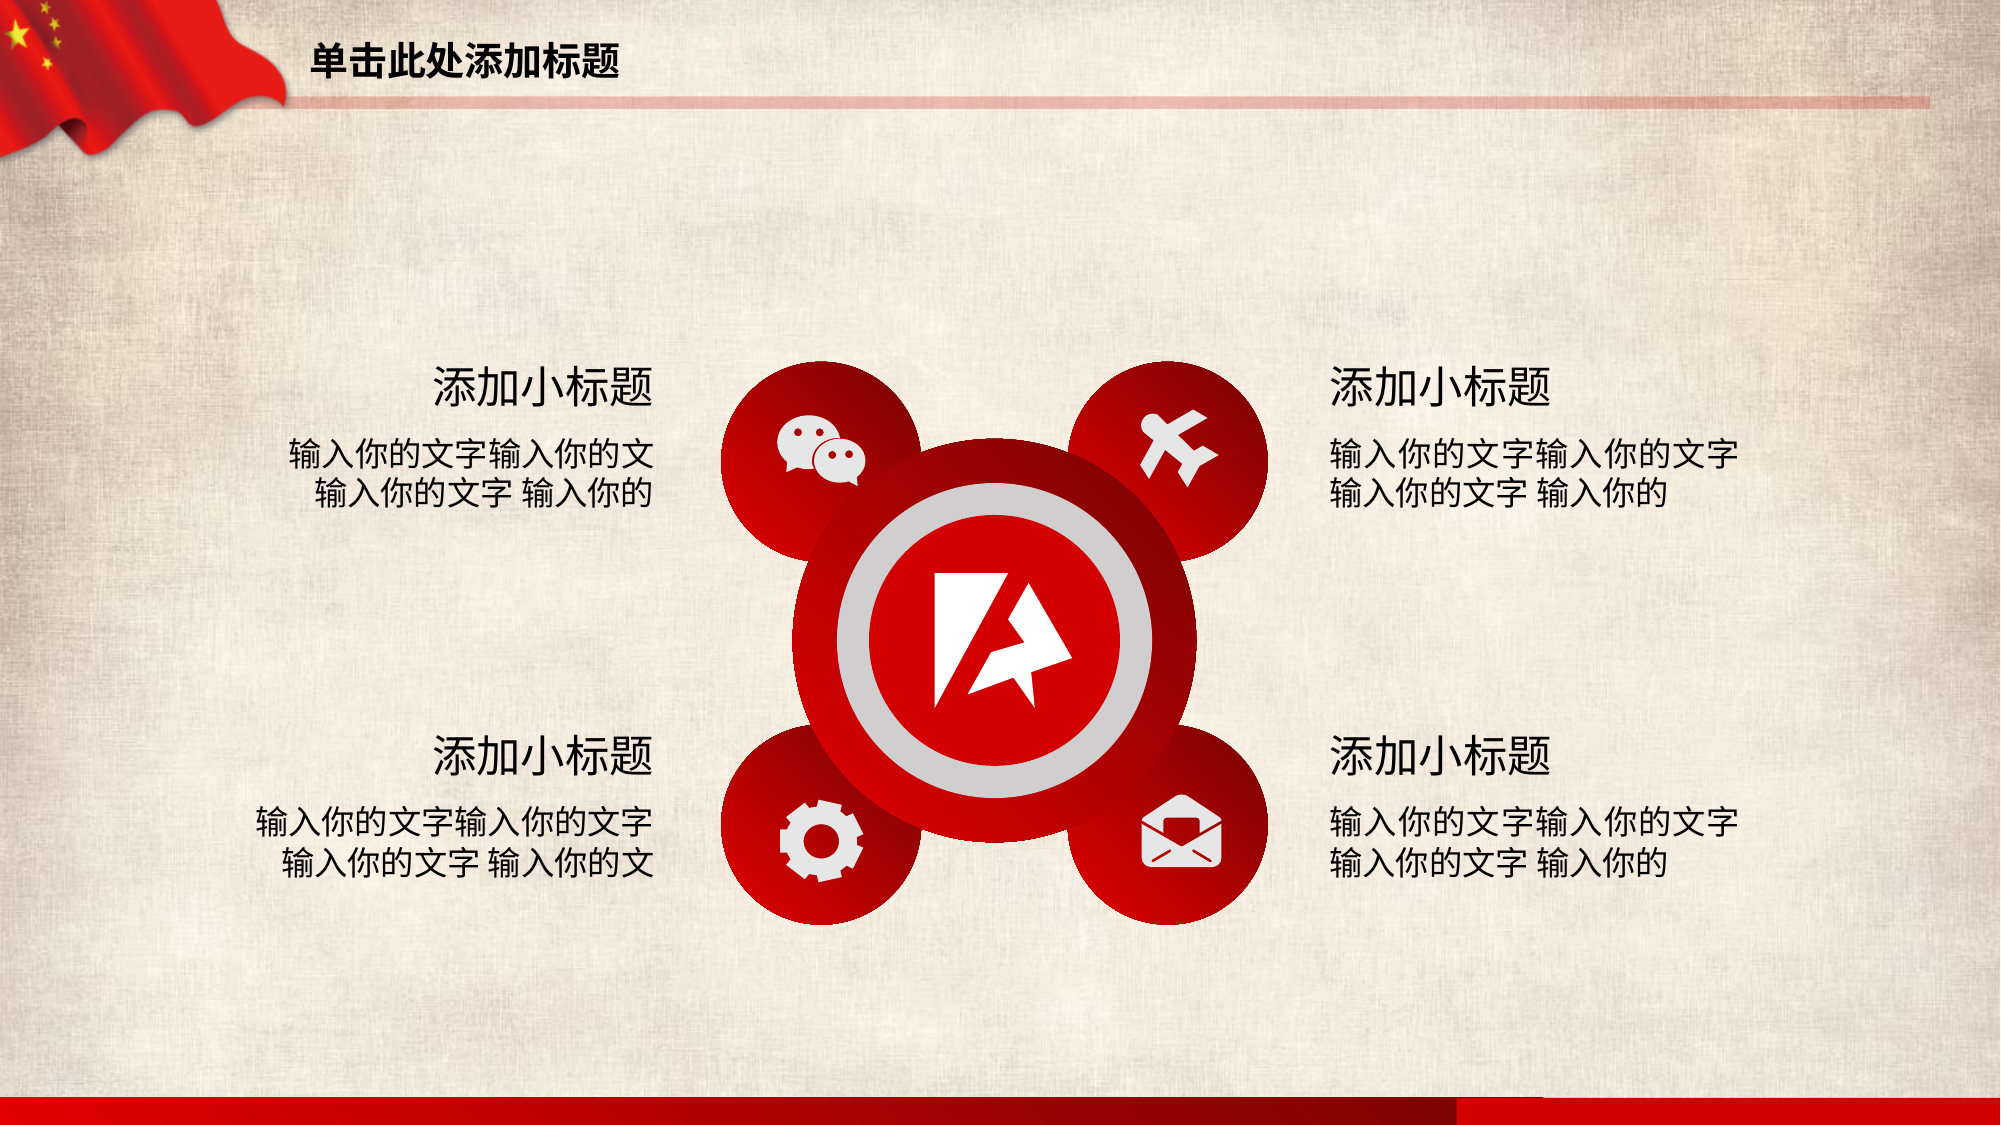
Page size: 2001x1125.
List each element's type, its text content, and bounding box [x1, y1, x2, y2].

text_box 输入你的文字输入你的文字 输入你的文字 输入你的文 [228, 794, 670, 889]
text_box [1456, 1097, 2000, 1125]
text_box 输入你的文字输入你的文字 输入你的文字 输入你的 [1314, 794, 1756, 889]
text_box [721, 361, 1268, 925]
picture [0, 0, 2001, 1125]
text_box 添加小标题 [1314, 351, 1609, 420]
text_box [777, 415, 866, 487]
text_box 添加小标题 [1314, 720, 1609, 789]
text_box [319, 95, 1931, 110]
text_box 添加小标题 [375, 720, 670, 789]
text_box 输入你的文字输入你的文字 输入你的文字 输入你的 [1314, 425, 1756, 520]
text_box [0, 1097, 1456, 1125]
text_box 单击此处添加标题 [319, 29, 635, 91]
text_box 添加小标题 [375, 351, 670, 420]
text_box 输入你的文字输入你的文 输入你的文字 输入你的 [228, 425, 670, 520]
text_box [934, 573, 1073, 708]
